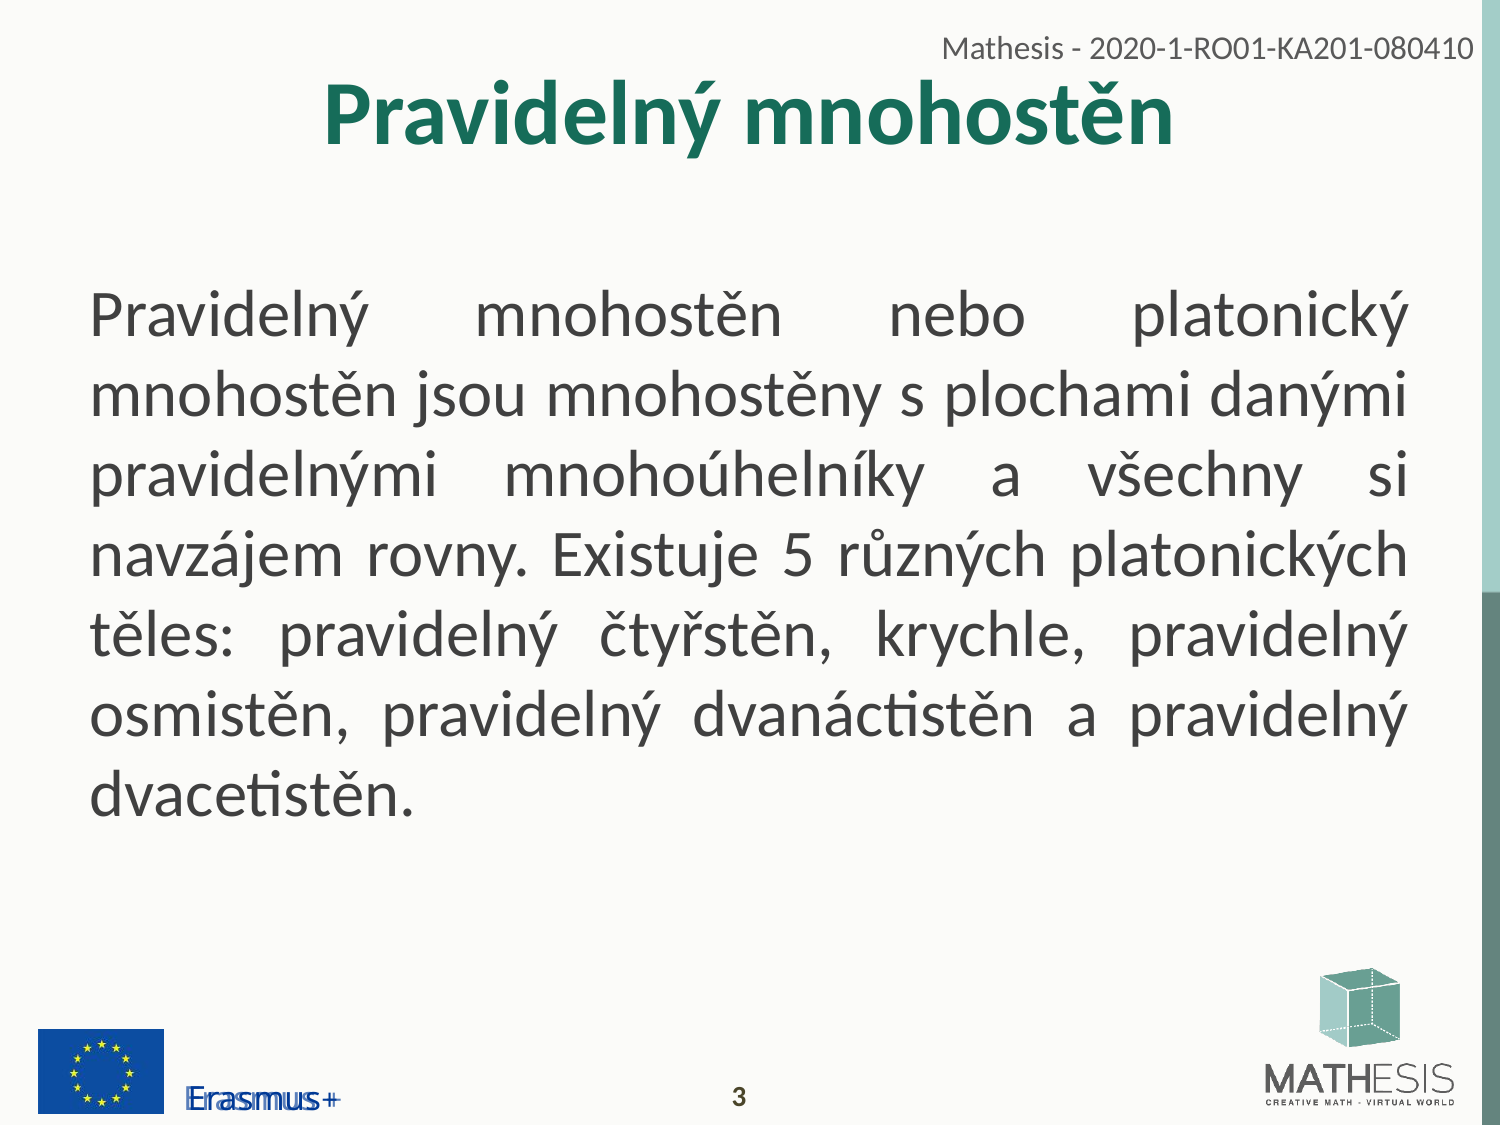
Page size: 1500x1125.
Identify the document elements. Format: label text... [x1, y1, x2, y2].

picture [38, 1029, 164, 1114]
list Pravidelný mnohostěn nebo platonický mnohostěn jsou mnohostěny s plochami danými pravidelnými mnohoúhelníky a všechny si navzájem rovny. Existuje 5 různých platonických těles: pravidelný čtyřstěn, krychle, pravidelný osmistěn, pravidelný dvanáctistěn a pravidelný dvacetistěn. [75, 262, 1425, 1005]
title Pravidelný mnohostěn [75, 45, 1425, 233]
